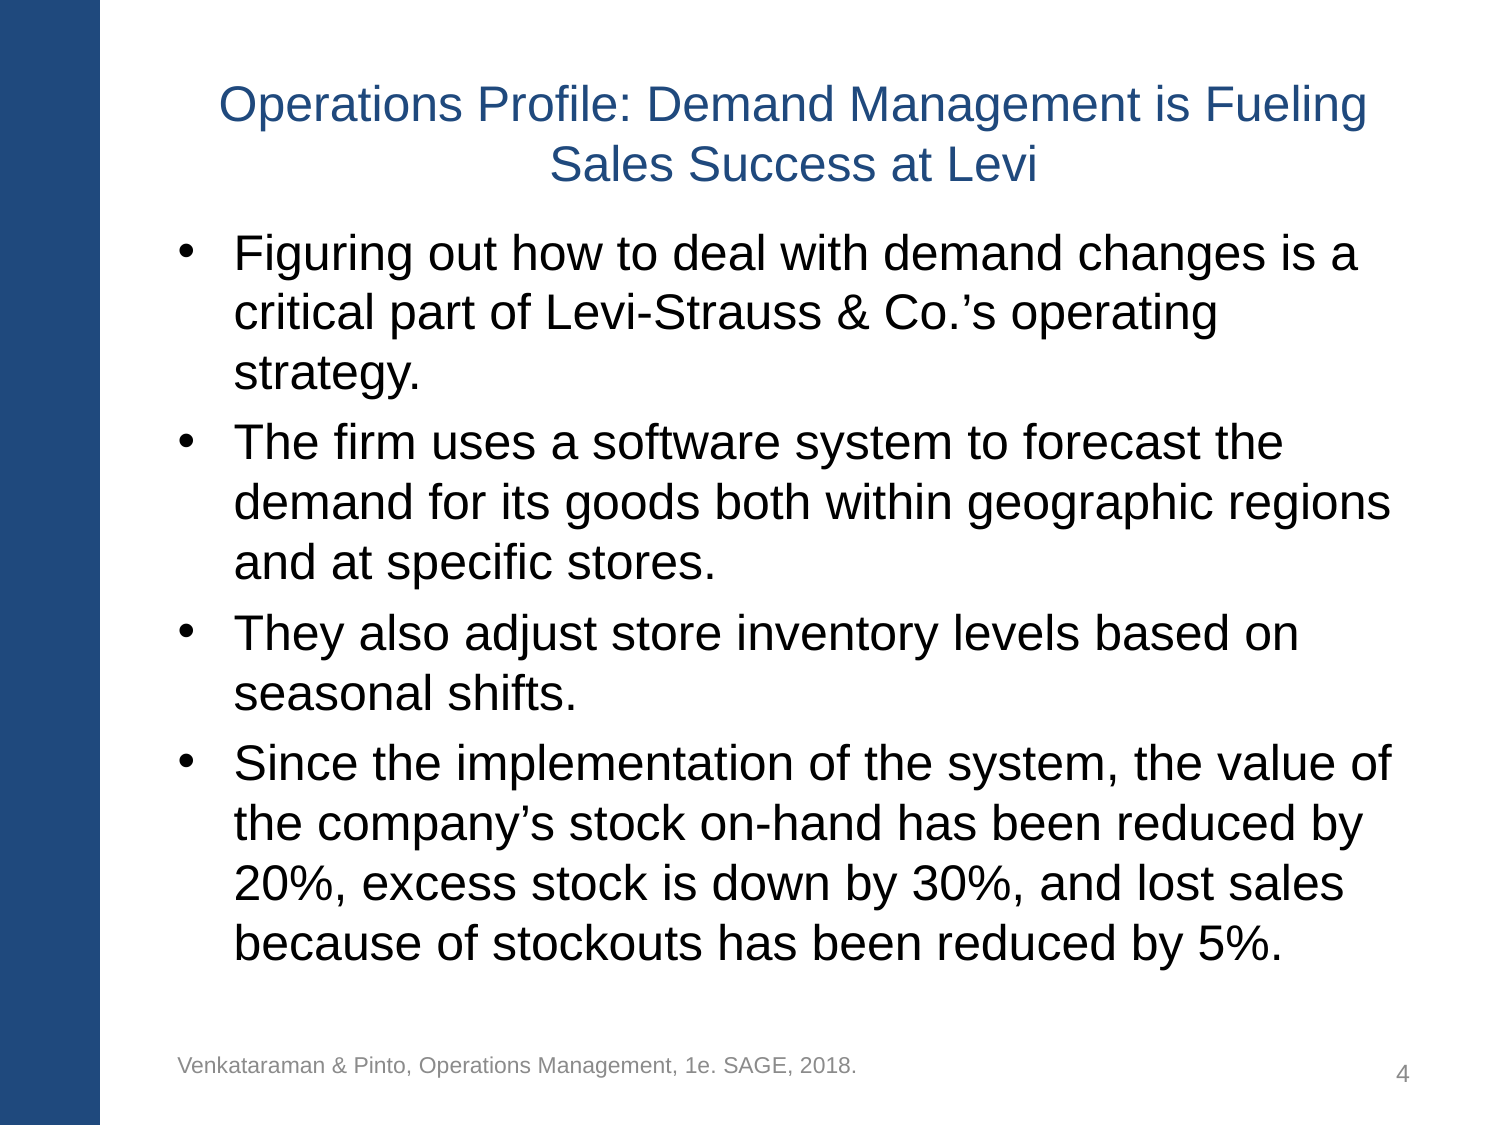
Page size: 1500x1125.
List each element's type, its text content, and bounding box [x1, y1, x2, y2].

footer Venkataraman & Pinto, Operations Management, 1e. SAGE, 2018. [162, 1042, 1313, 1103]
title Operations Profile: Demand Management is Fueling Sales Success at Levi [162, 37, 1425, 212]
slide_number 4 [1350, 1042, 1425, 1103]
list Figuring out how to deal with demand changes is a critical part of Levi-Strauss & Co.’s operating strategy. The firm uses a software system to forecast the demand for its goods both within geographic regions and at specific stores. They also adjust store inventory levels based on seasonal shifts. Since the implementation of the system, the value of the company’s stock on-hand has been reduced by 20%, excess stock is down by 30%, and lost sales because of stockouts has been reduced by 5%. [162, 212, 1425, 1013]
